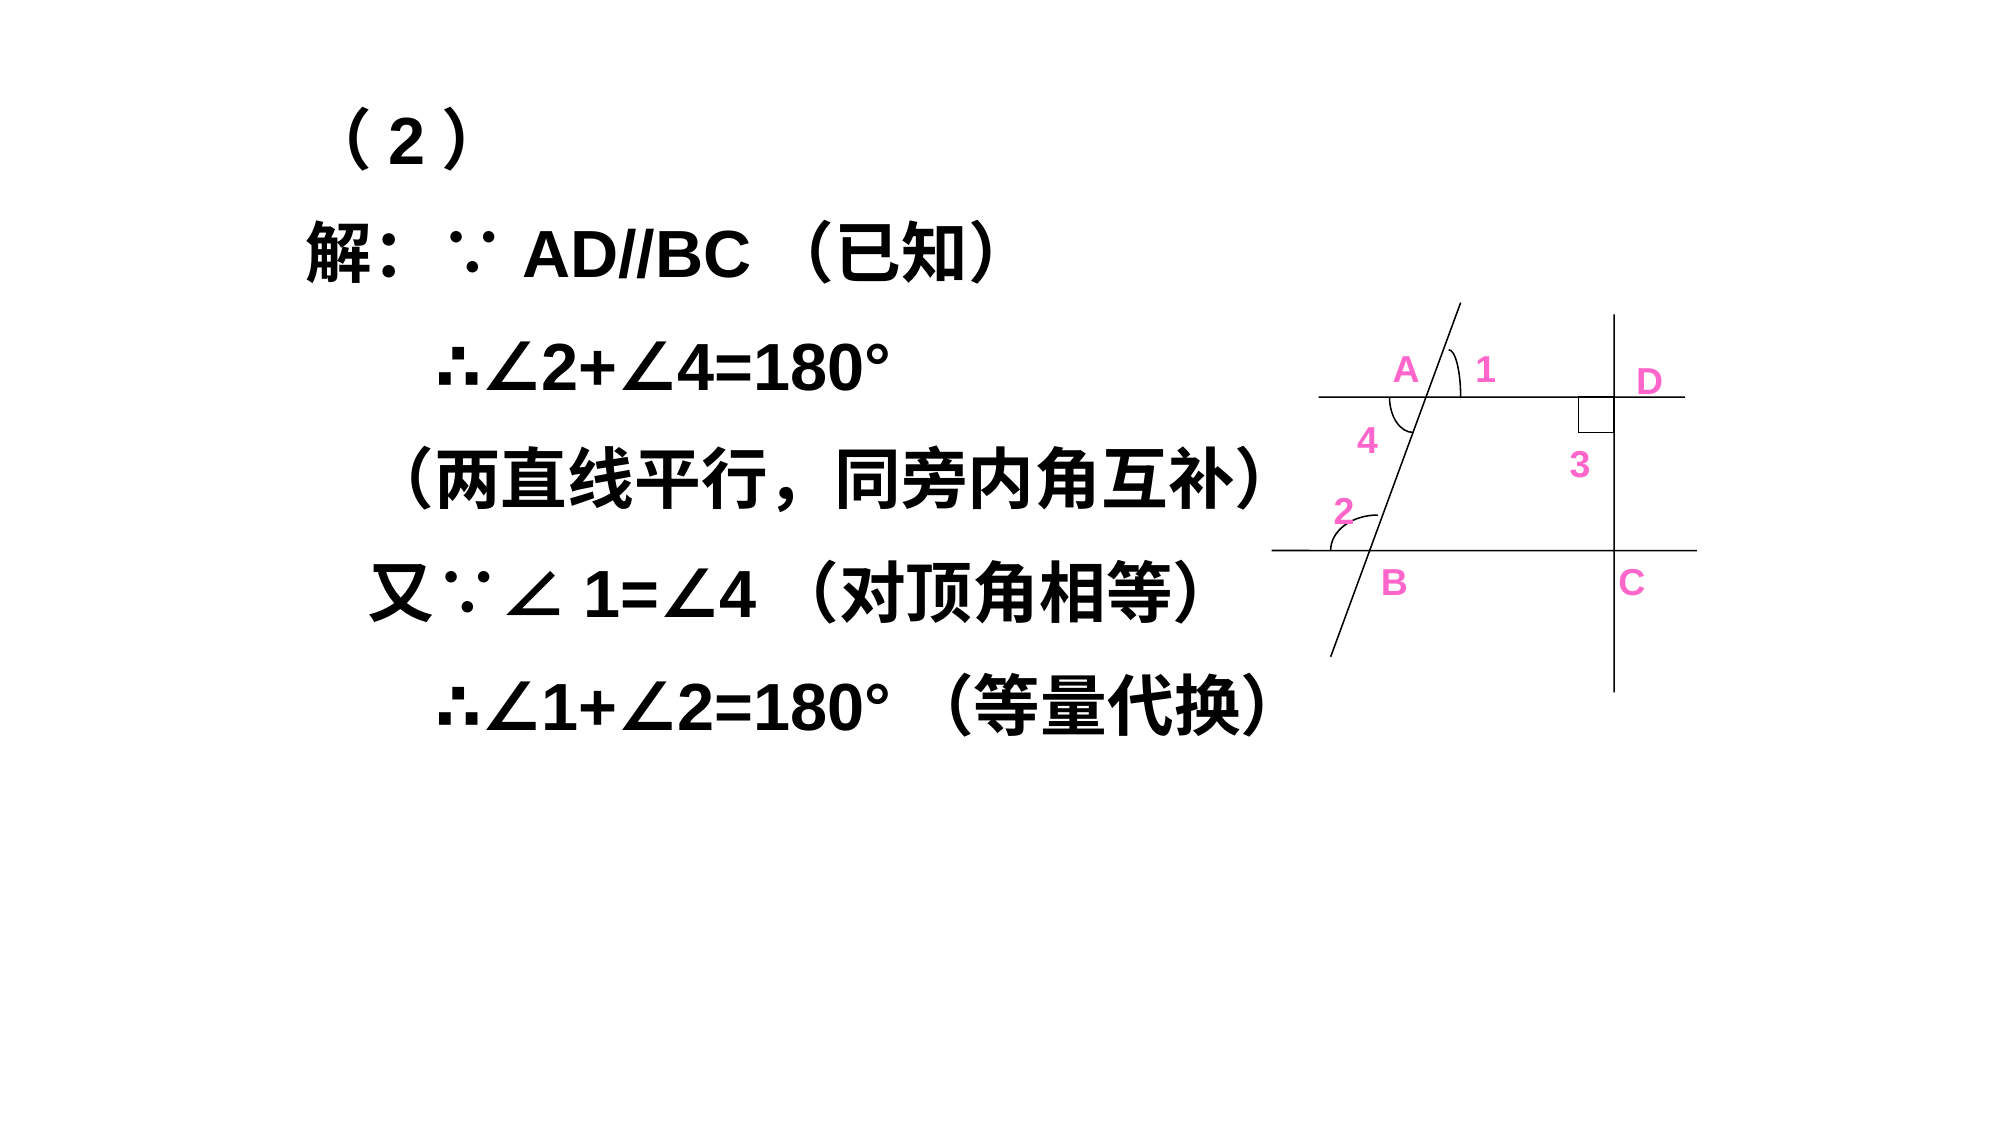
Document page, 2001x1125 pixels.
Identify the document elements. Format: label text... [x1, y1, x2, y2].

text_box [1271, 302, 1697, 693]
text_box （2） 解：∵AD//BC（已知） ∴∠2+∠4=180° （两直线平行，同旁内角互补） 又∵∠1=∠4（对顶角相等） ∴∠1+∠2=180°（等量代换） [291, 90, 1426, 752]
